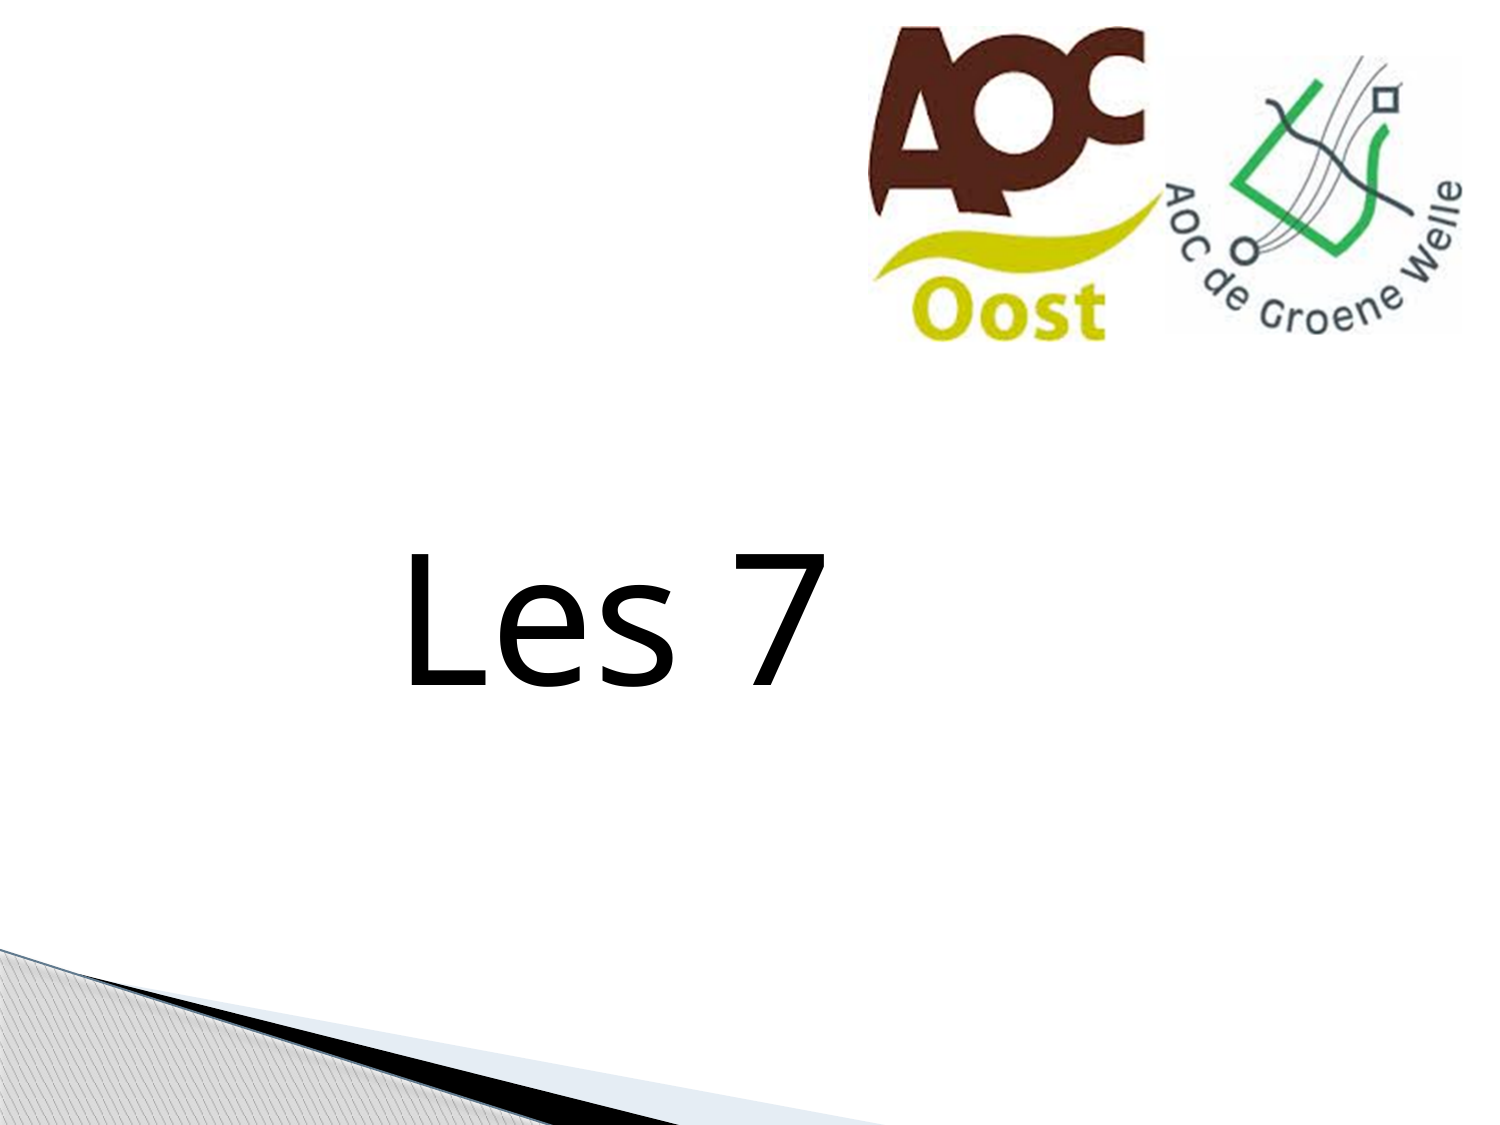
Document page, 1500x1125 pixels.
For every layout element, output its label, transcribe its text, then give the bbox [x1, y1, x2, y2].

picture [867, 26, 1473, 365]
list Les 7 [75, 267, 1425, 986]
